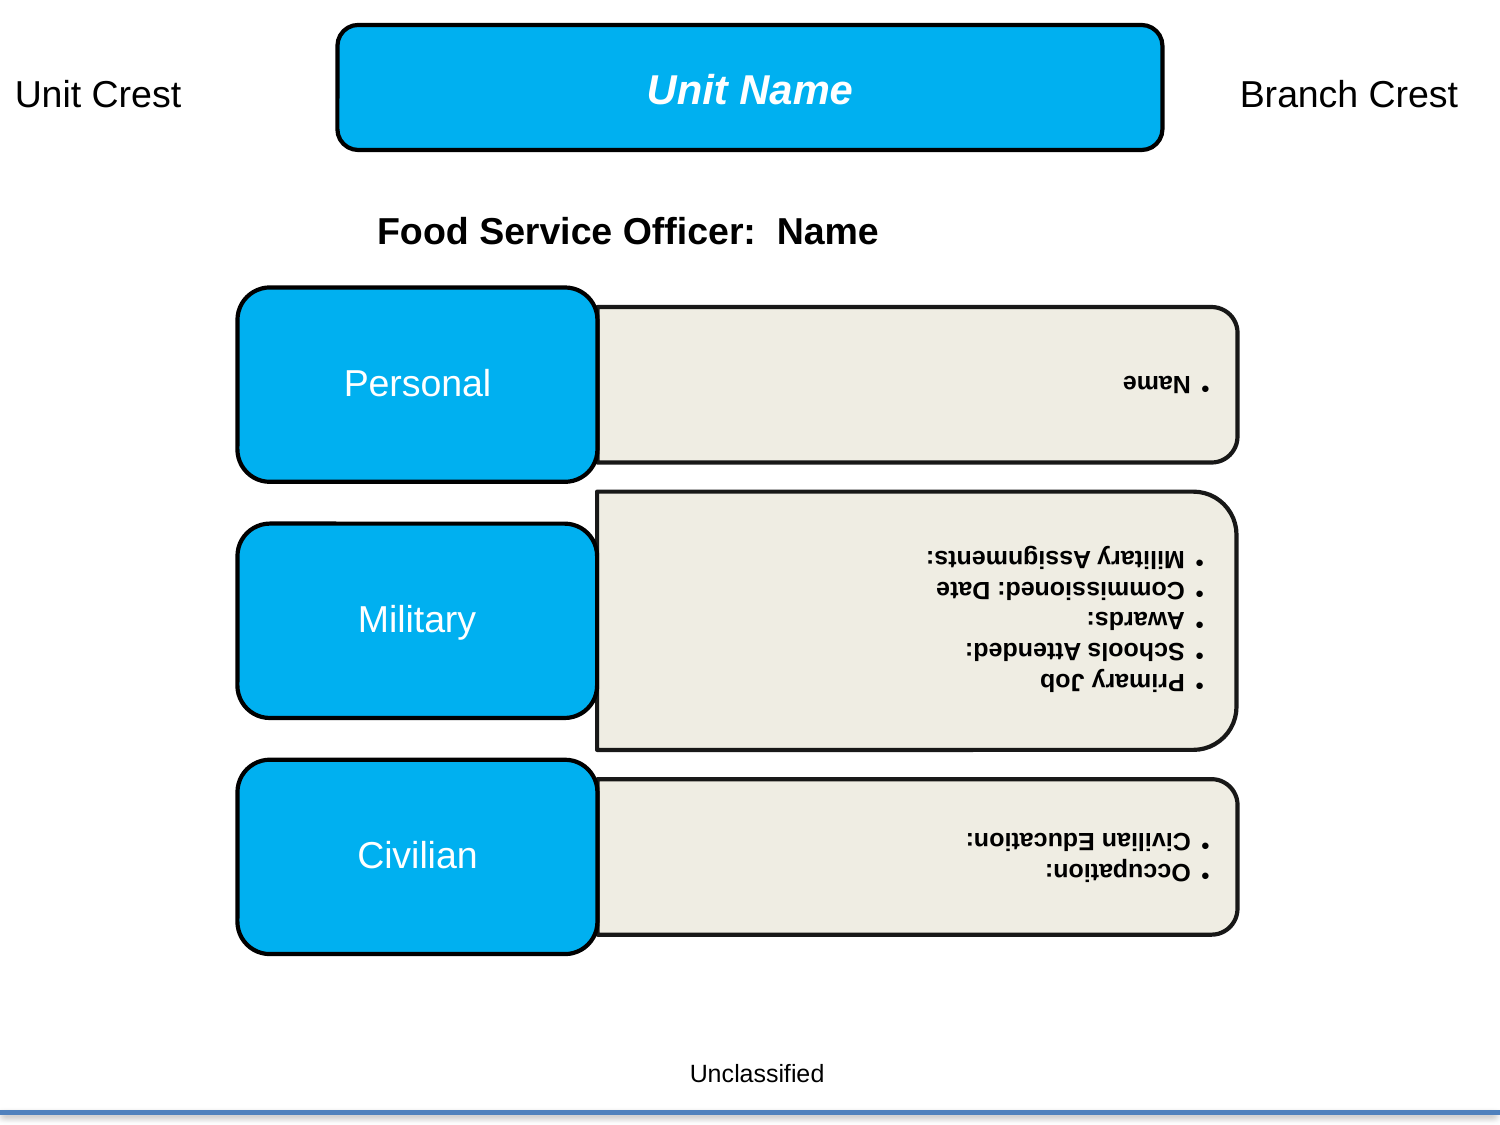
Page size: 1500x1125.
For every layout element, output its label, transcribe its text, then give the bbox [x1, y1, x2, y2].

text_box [237, 287, 1238, 955]
text_box Unclassified [674, 1050, 900, 1095]
text_box Branch Crest [1224, 62, 1488, 123]
text_box Food Service Officer: Name [362, 199, 1200, 260]
text_box Unit Name [335, 22, 1165, 153]
text_box Unit Crest [0, 62, 238, 123]
